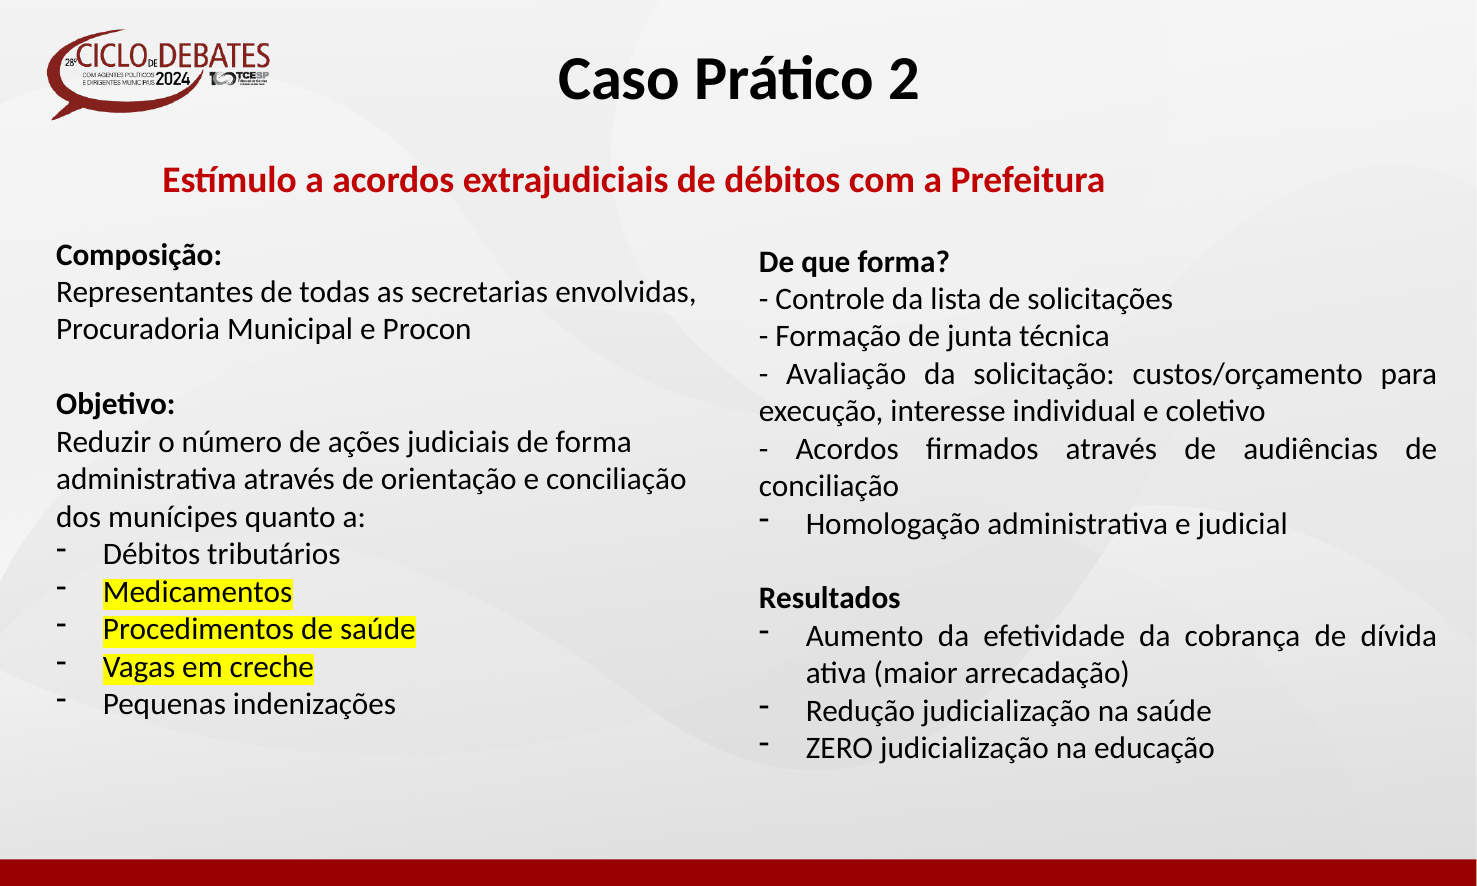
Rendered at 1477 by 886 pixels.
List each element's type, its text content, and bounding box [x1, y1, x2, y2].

text_box Composição: Representantes de todas as secretarias envolvidas, Procuradoria Municipal e Procon Objetivo: Reduzir o número de ações judiciais de forma administrativa através de orientação e conciliação dos munícipes quanto a: Débitos tributários Medicamentos Procedimentos de saúde Vagas em creche Pequenas indenizações [41, 226, 715, 728]
text_box Caso Prático 2 [543, 29, 936, 120]
text_box De que forma? - Controle da lista de solicitações - Formação de junta técnica - Avaliação da solicitação: custos/orçamento para execução, interesse individual e coletivo - Acordos firmados através de audiências de conciliação Homologação administrativa e judicial Resultados Aumento da efetividade da cobrança de dívida ativa (maior arrecadação) Redução judicialização na saúde ZERO judicialização na educação [744, 233, 1453, 773]
text_box Estímulo a acordos extrajudiciais de débitos com a Prefeitura [147, 147, 1341, 208]
picture [0, 0, 345, 154]
